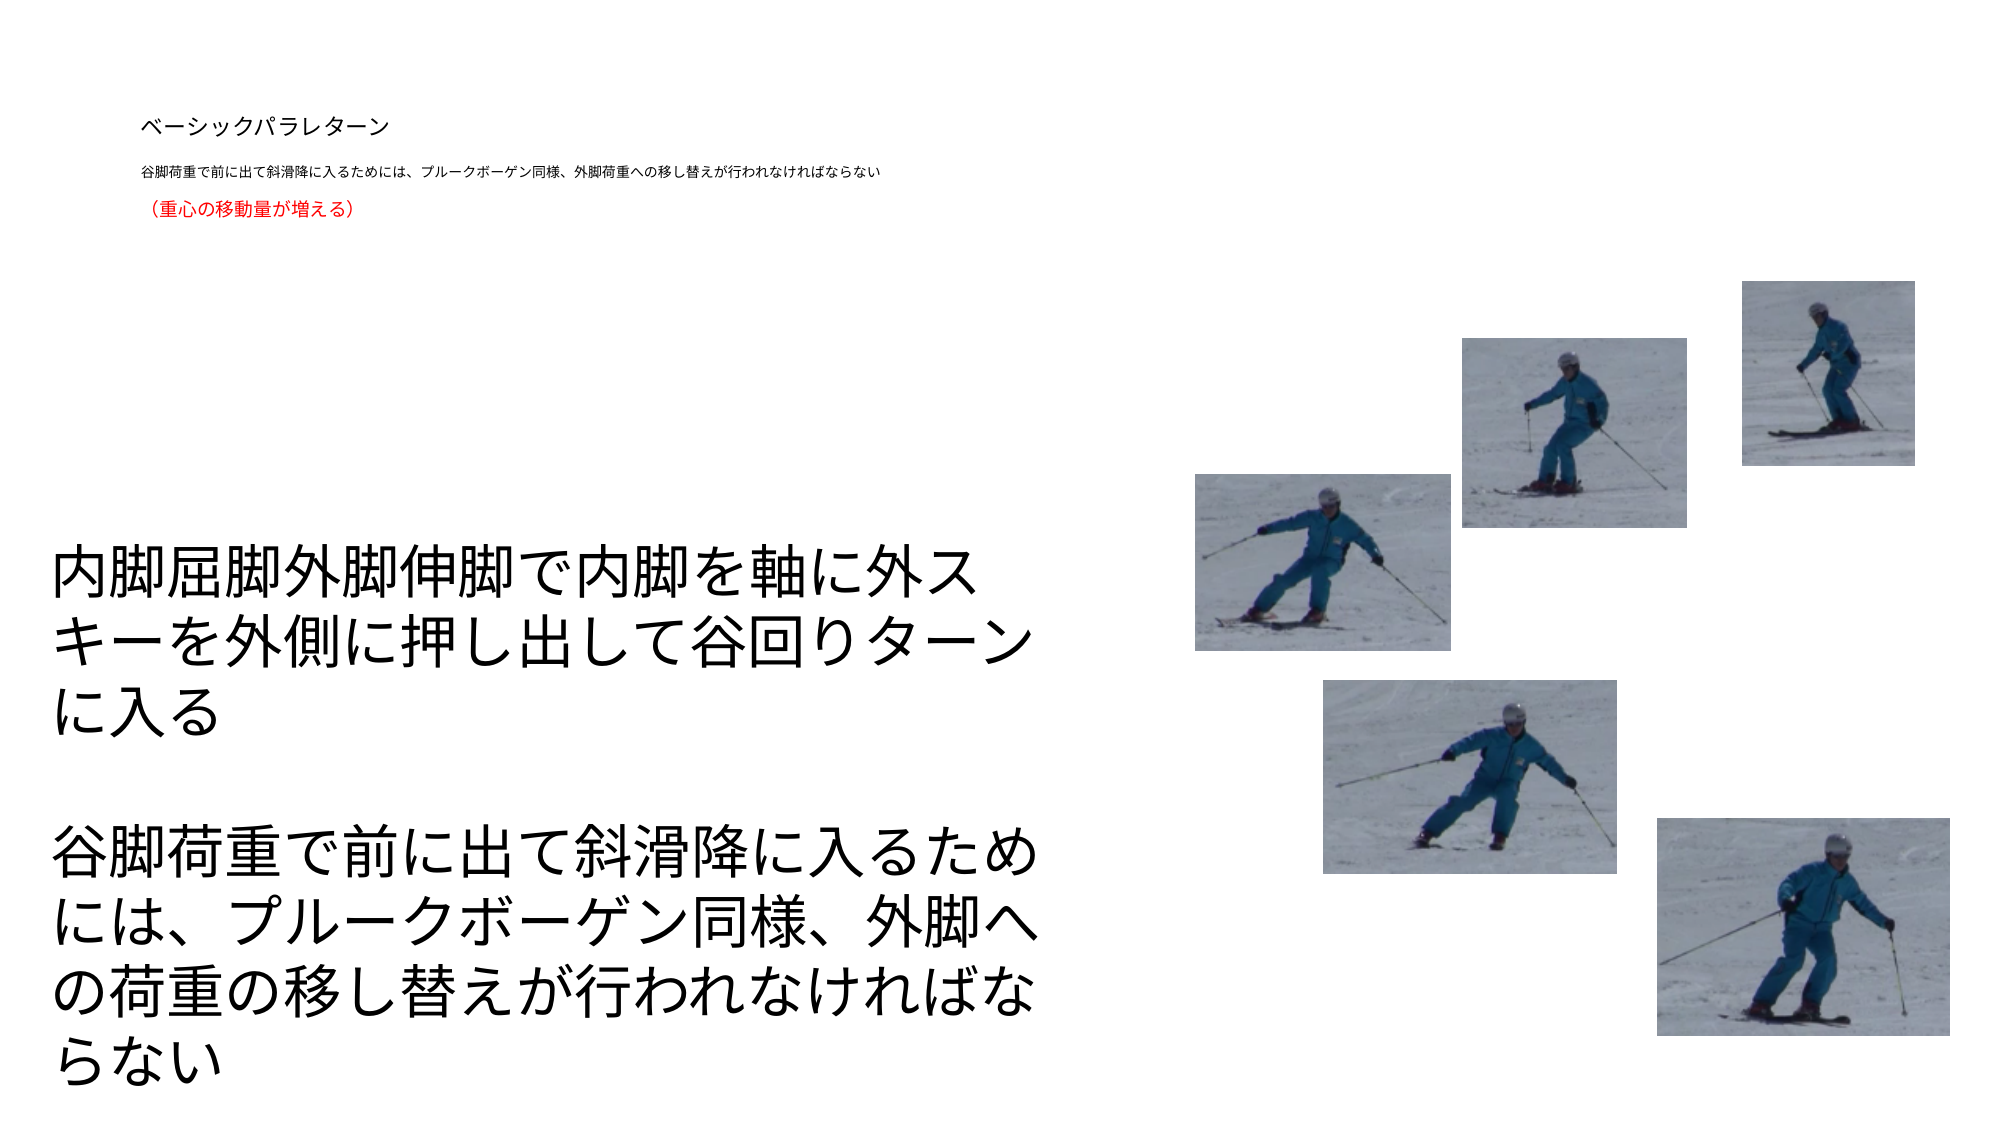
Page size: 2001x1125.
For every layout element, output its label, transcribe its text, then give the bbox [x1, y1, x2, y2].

picture [1462, 338, 1687, 528]
picture [1323, 680, 1617, 874]
picture [1656, 818, 1950, 1036]
text_box 内脚屈脚外脚伸脚で内脚を軸に外スキーを外側に押し出して谷回りターンに入る 谷脚荷重で前に出て斜滑降に入るためには、プルークボーゲン同様、外脚への荷重の移し替えが行われなければならない [35, 527, 1082, 1103]
picture [1195, 474, 1451, 651]
title ベーシックパラレターン 谷脚荷重で前に出て斜滑降に入るためには、プルークボーゲン同様、外脚荷重への移し替えが行われなければならない （重心の移動量が増える） [125, 33, 1851, 252]
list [1741, 281, 1915, 466]
